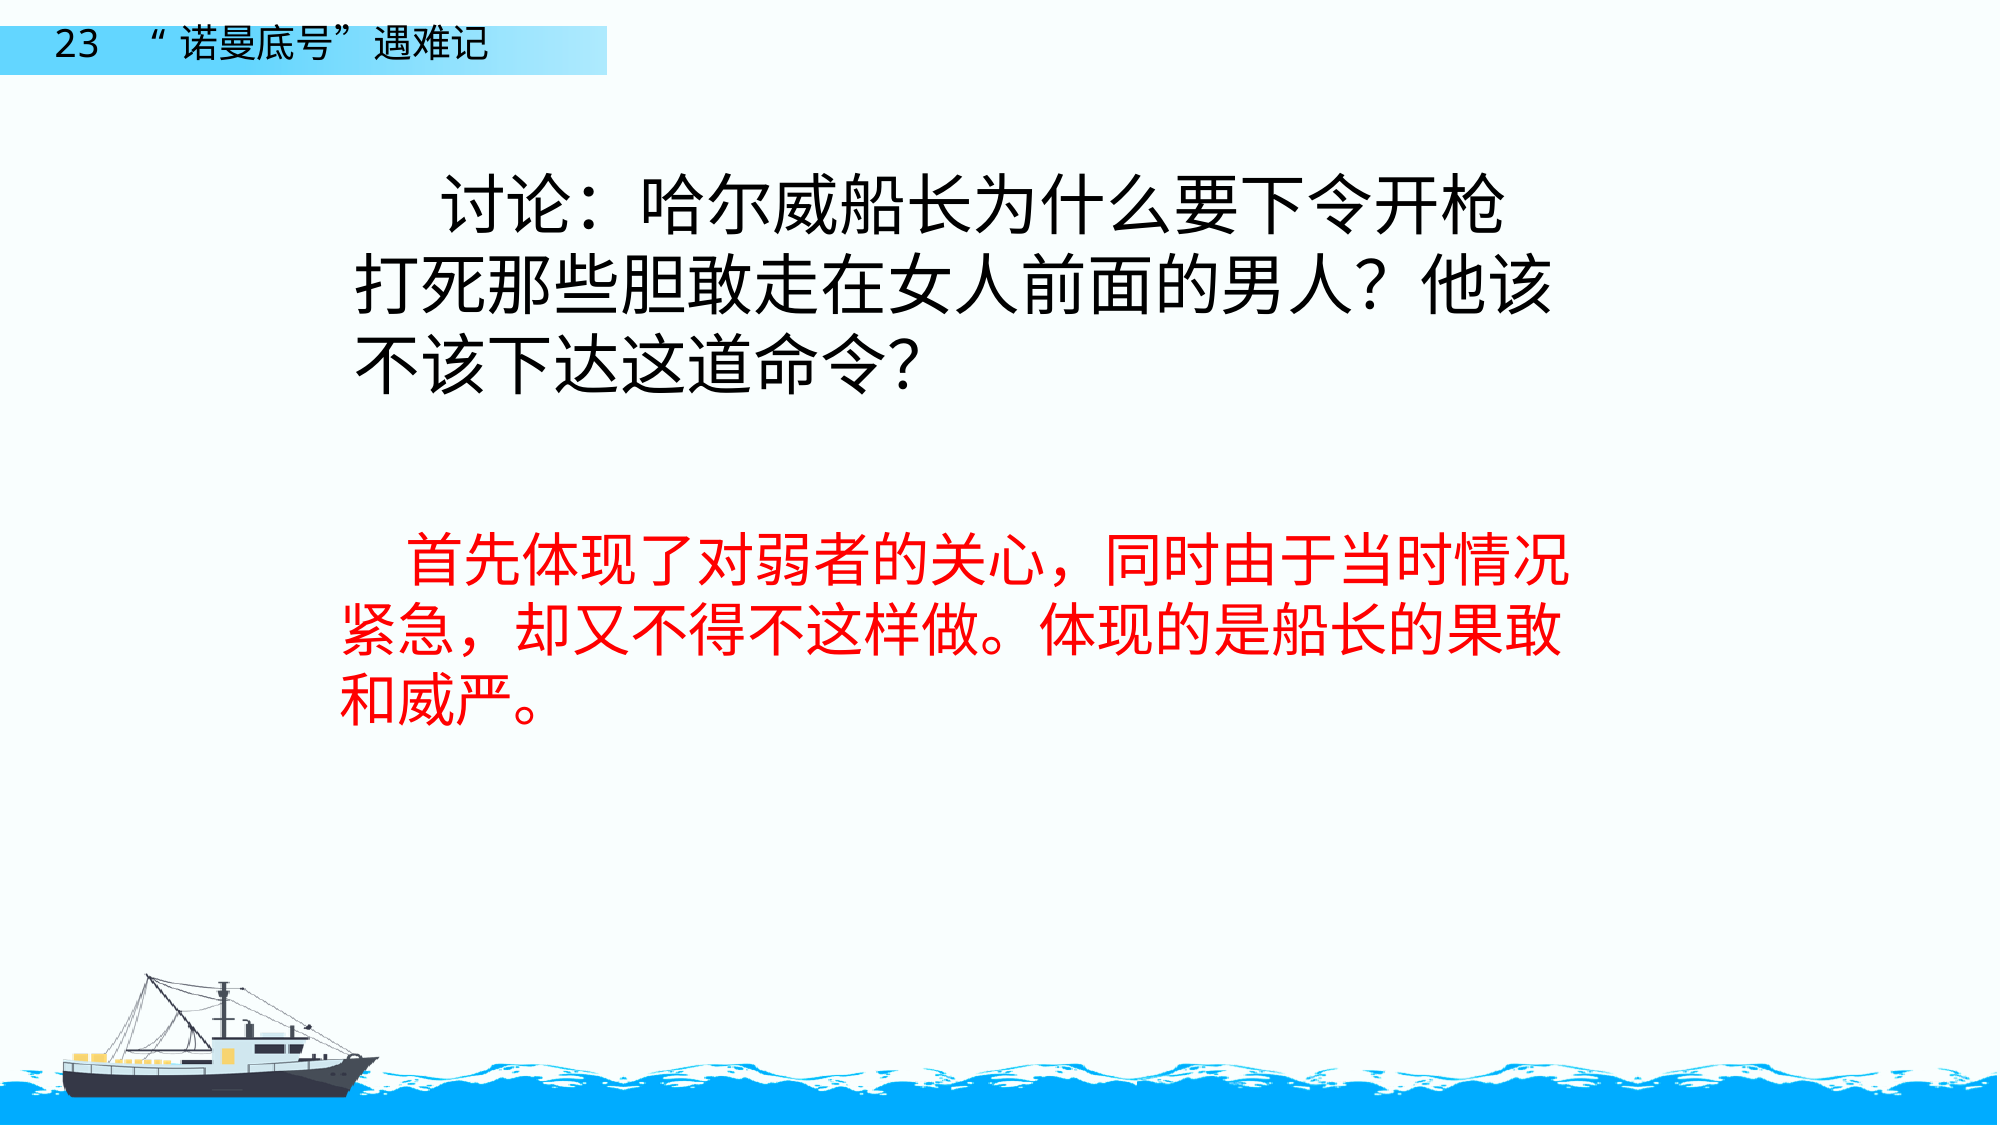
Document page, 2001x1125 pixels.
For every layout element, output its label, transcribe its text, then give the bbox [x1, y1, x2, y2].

text_box 讨论：哈尔威船长为什么要下令开枪打死那些胆敢走在女人前面的男人？他该不该下达这道命令？ [338, 155, 1588, 411]
picture [1232, 1082, 1270, 1087]
text_box 首先体现了对弱者的关心，同时由于当时情况紧急，却又不得不这样做。体现的是船长的果敢和威严。 [324, 515, 1602, 741]
picture [0, 940, 2000, 1125]
